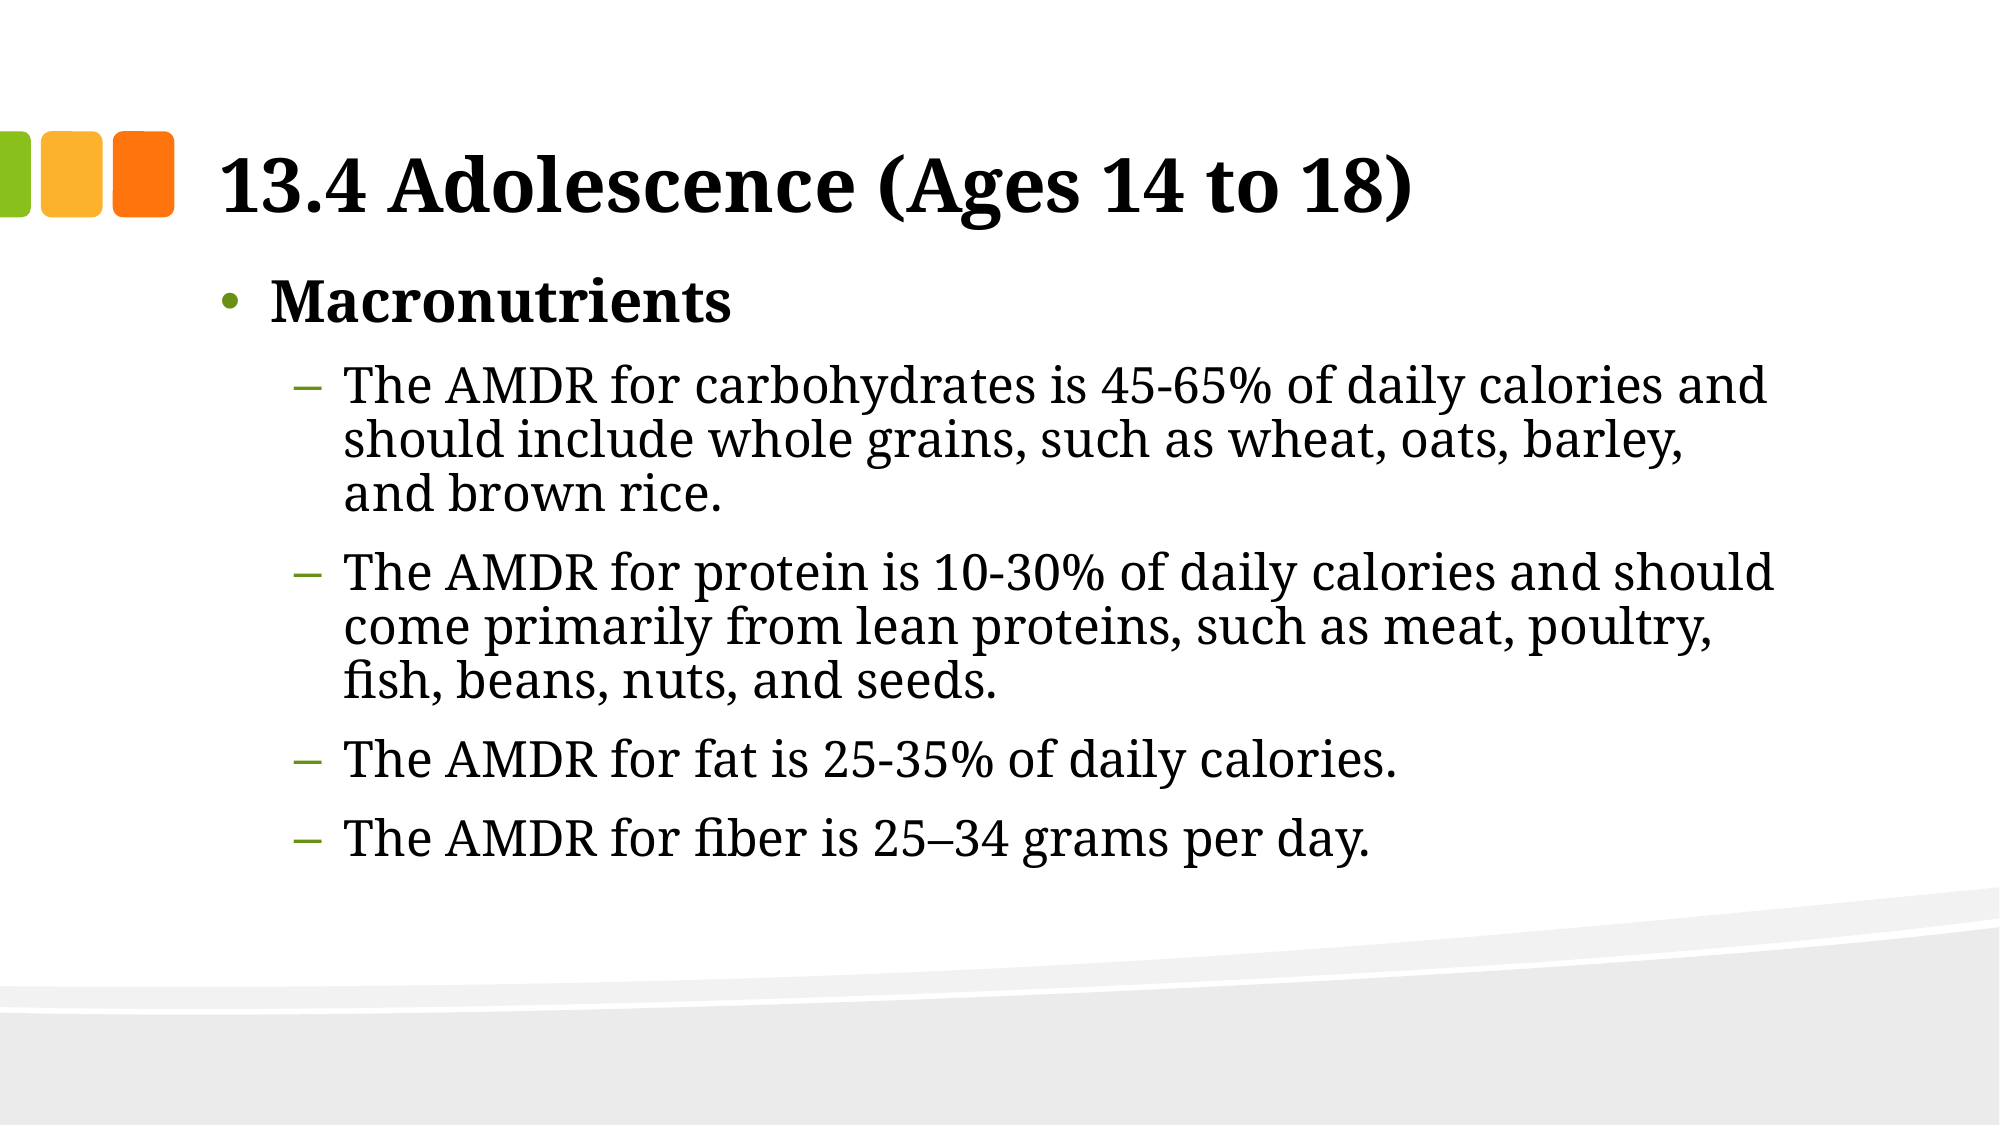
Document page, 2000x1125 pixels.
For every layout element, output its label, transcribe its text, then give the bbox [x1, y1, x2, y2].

list Macronutrients The AMDR for carbohydrates is 45-65% of daily calories and should include whole grains, such as wheat, oats, barley, and brown rice. The AMDR for protein is 10-30% of daily calories and should come primarily from lean proteins, such as meat, poultry, fish, beans, nuts, and seeds. The AMDR for fat is 25-35% of daily calories. The AMDR for fiber is 25–34 grams per day. [199, 262, 1800, 1013]
title 13.4 Adolescence (Ages 14 to 18) [199, 24, 1800, 238]
